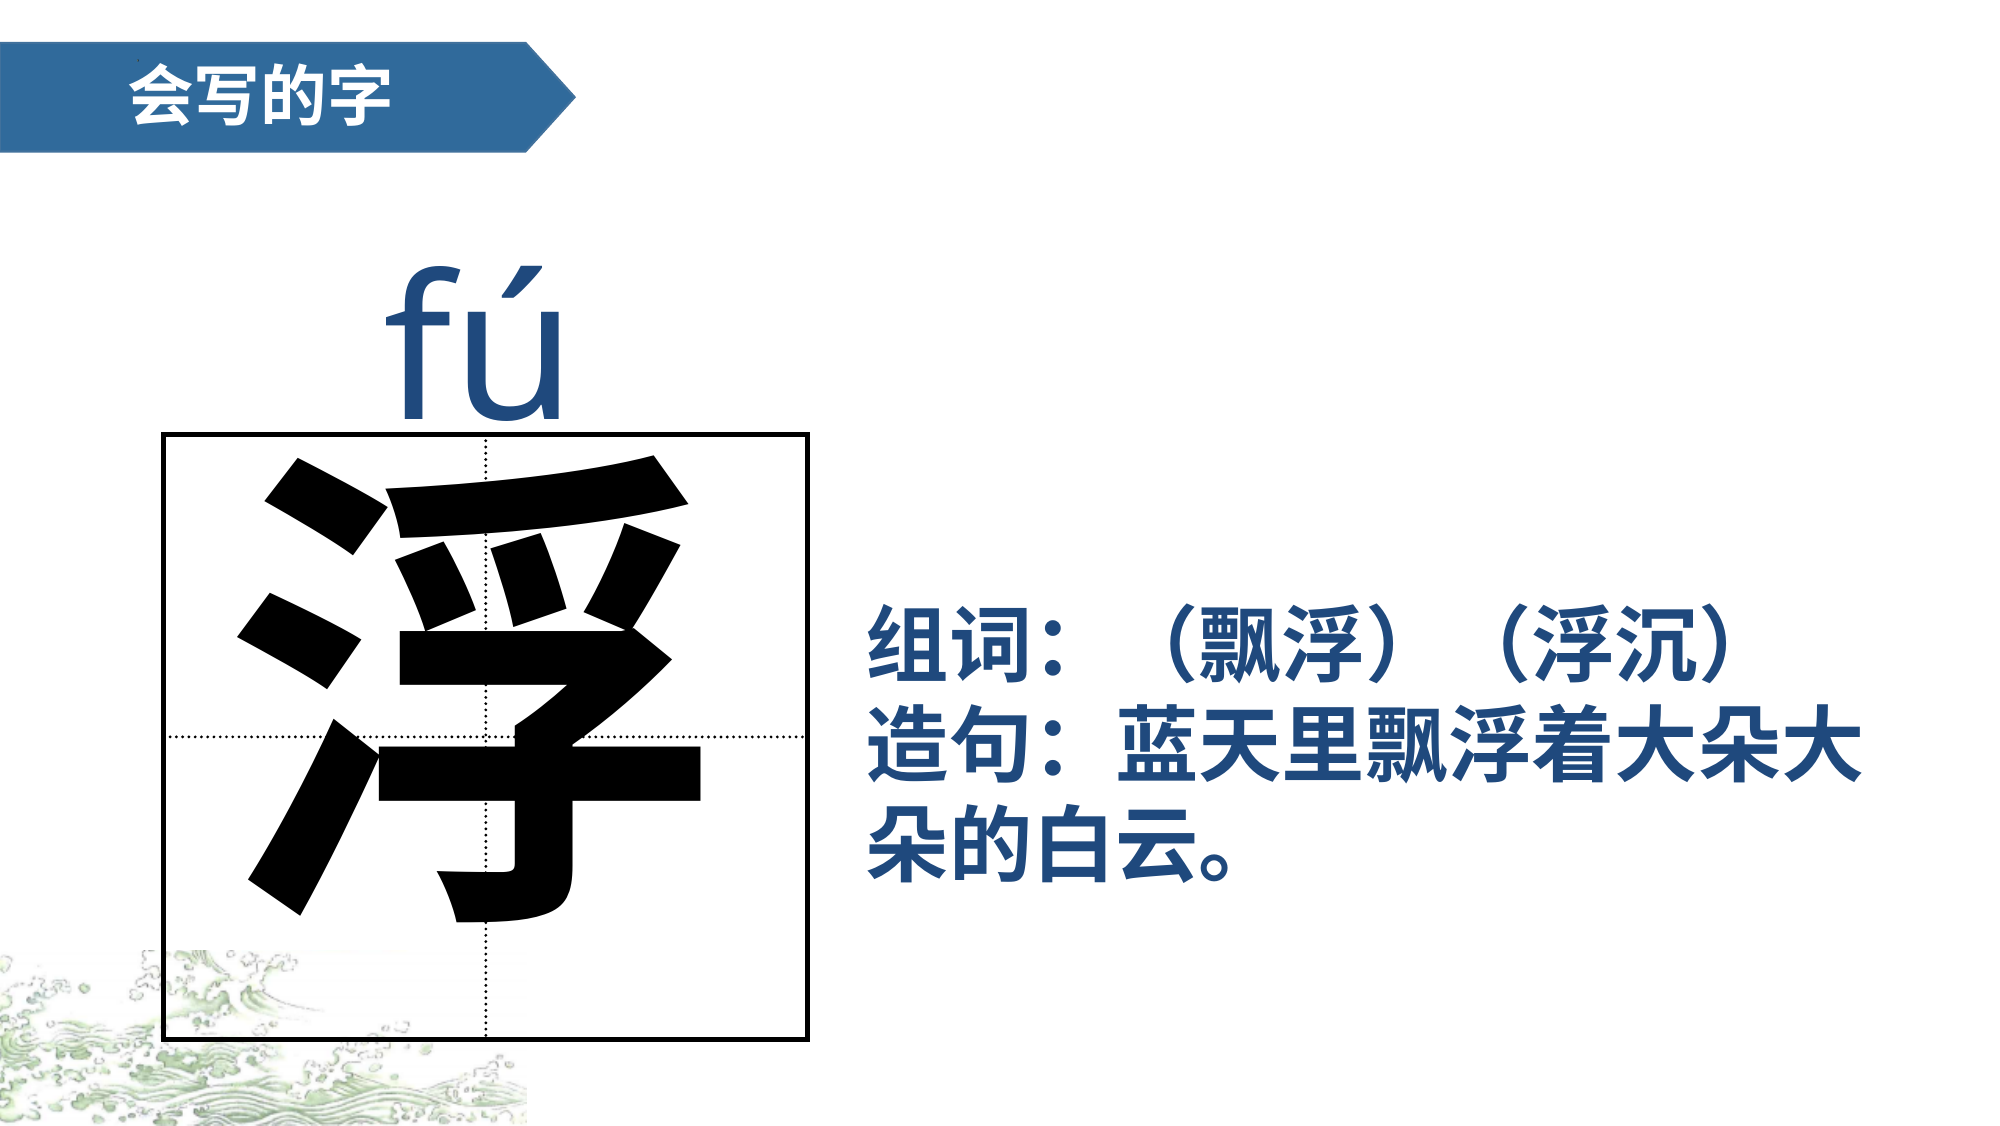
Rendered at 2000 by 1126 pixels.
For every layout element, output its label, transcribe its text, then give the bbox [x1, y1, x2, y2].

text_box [163, 434, 808, 1040]
text_box 组词：（飘浮）（浮沉） 造句：蓝天里飘浮着大朵大朵的白云。 [850, 584, 1957, 900]
text_box 浮 [208, 373, 739, 432]
text_box fú [0, 211, 591, 467]
text_box 会写的字 [112, 55, 446, 137]
picture [0, 950, 527, 1126]
